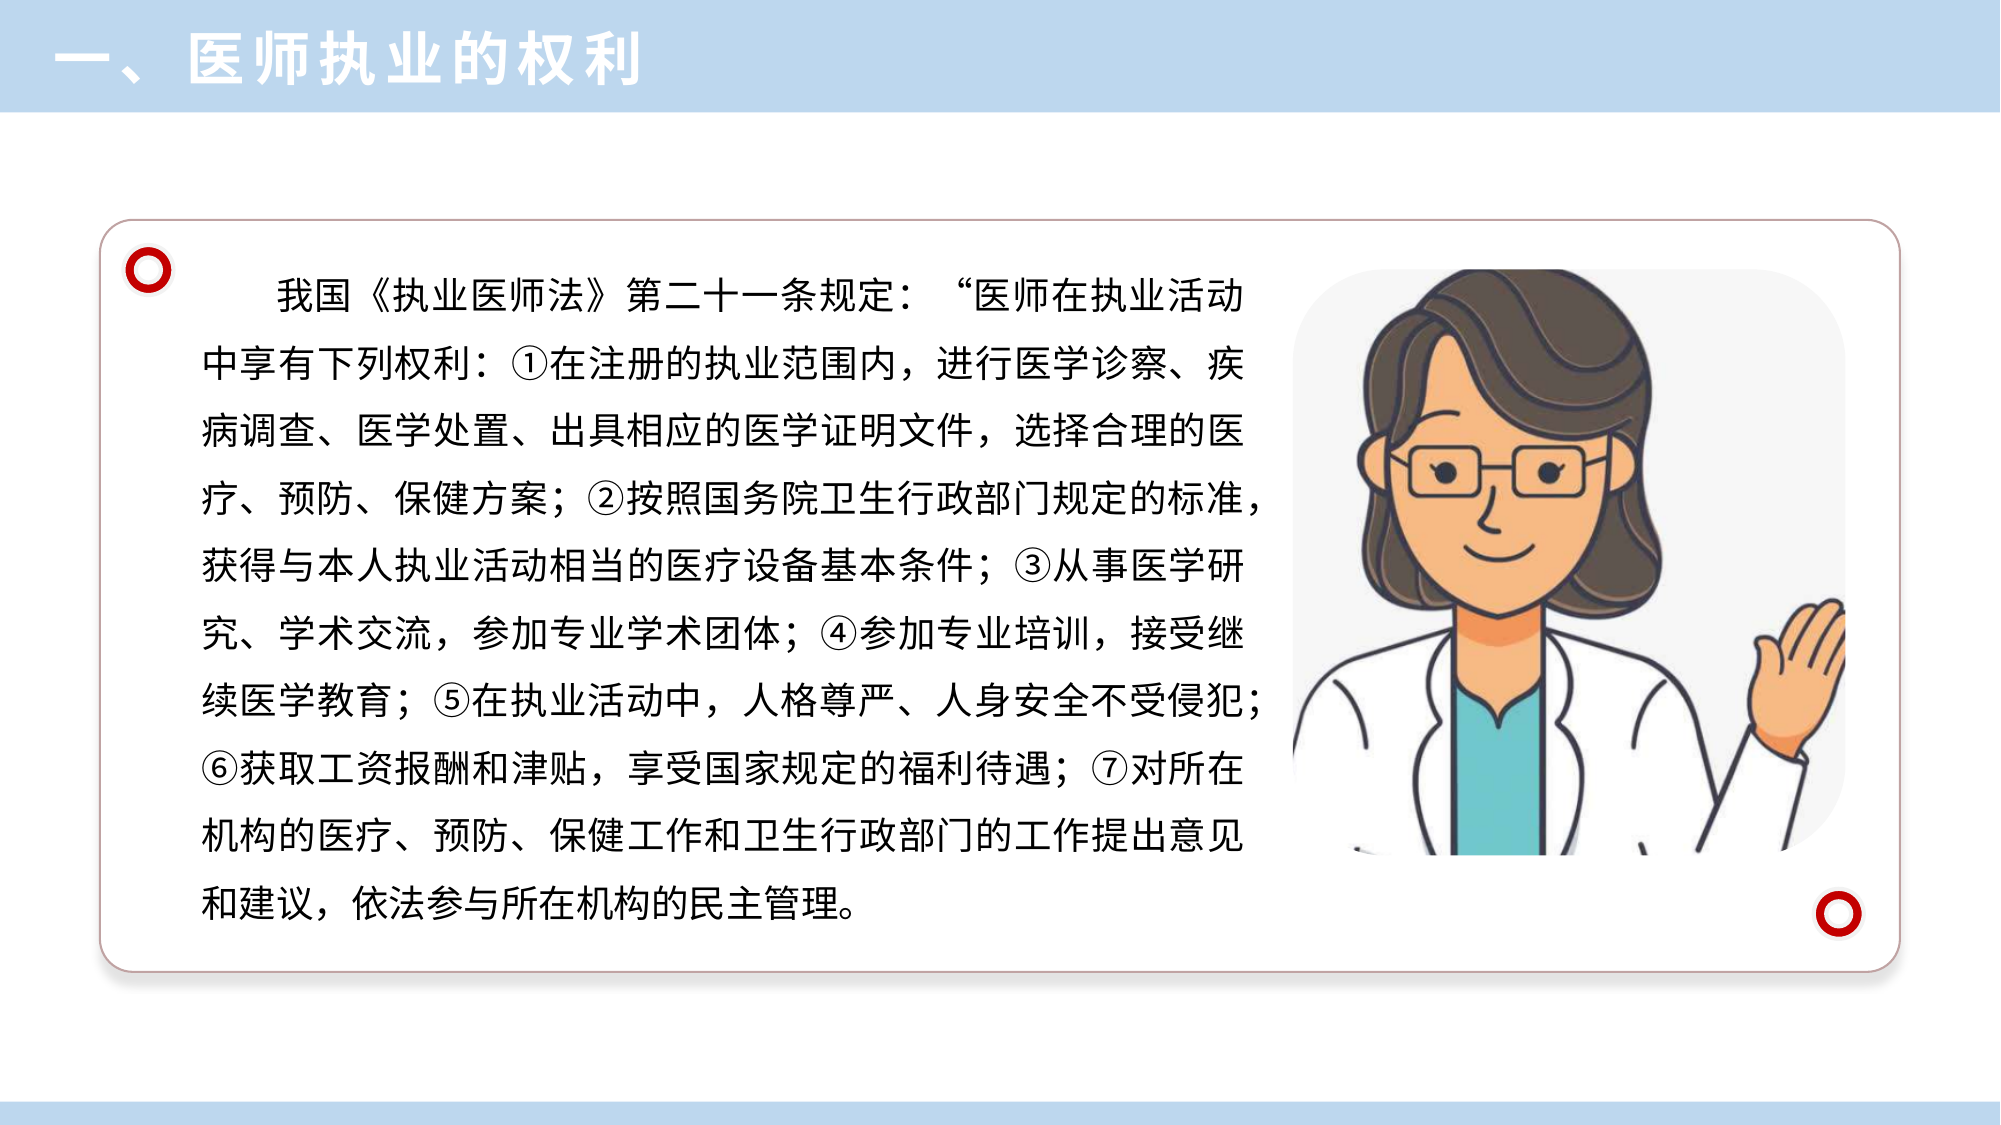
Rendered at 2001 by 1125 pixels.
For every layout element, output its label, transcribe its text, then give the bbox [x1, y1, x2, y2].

picture [1292, 269, 1846, 856]
text_box 一、医师执业的权利 [41, 16, 655, 98]
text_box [99, 219, 1900, 972]
